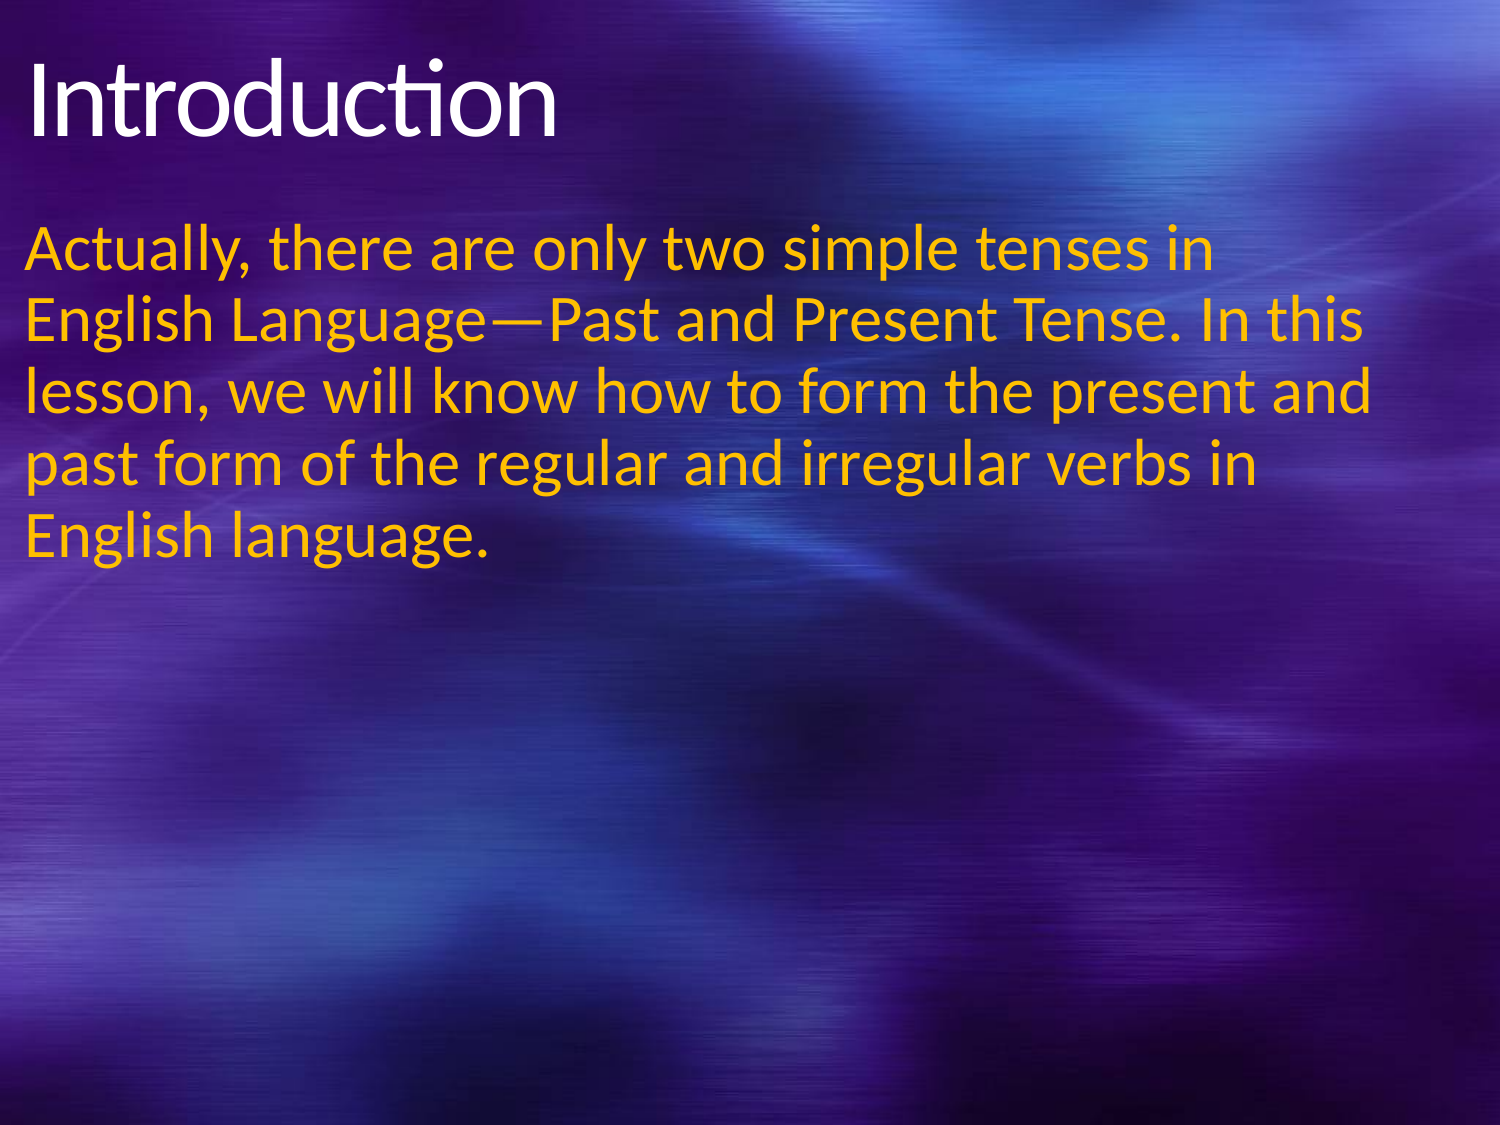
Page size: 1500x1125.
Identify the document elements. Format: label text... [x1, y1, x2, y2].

picture [0, 200, 1500, 1125]
title Introduction [0, 0, 1500, 200]
subtitle Actually, there are only two simple tenses in English Language—Past and Present Tense. In this lesson, we will know how to form the present and past form of the regular and irregular verbs in English language. [24, 212, 1380, 789]
